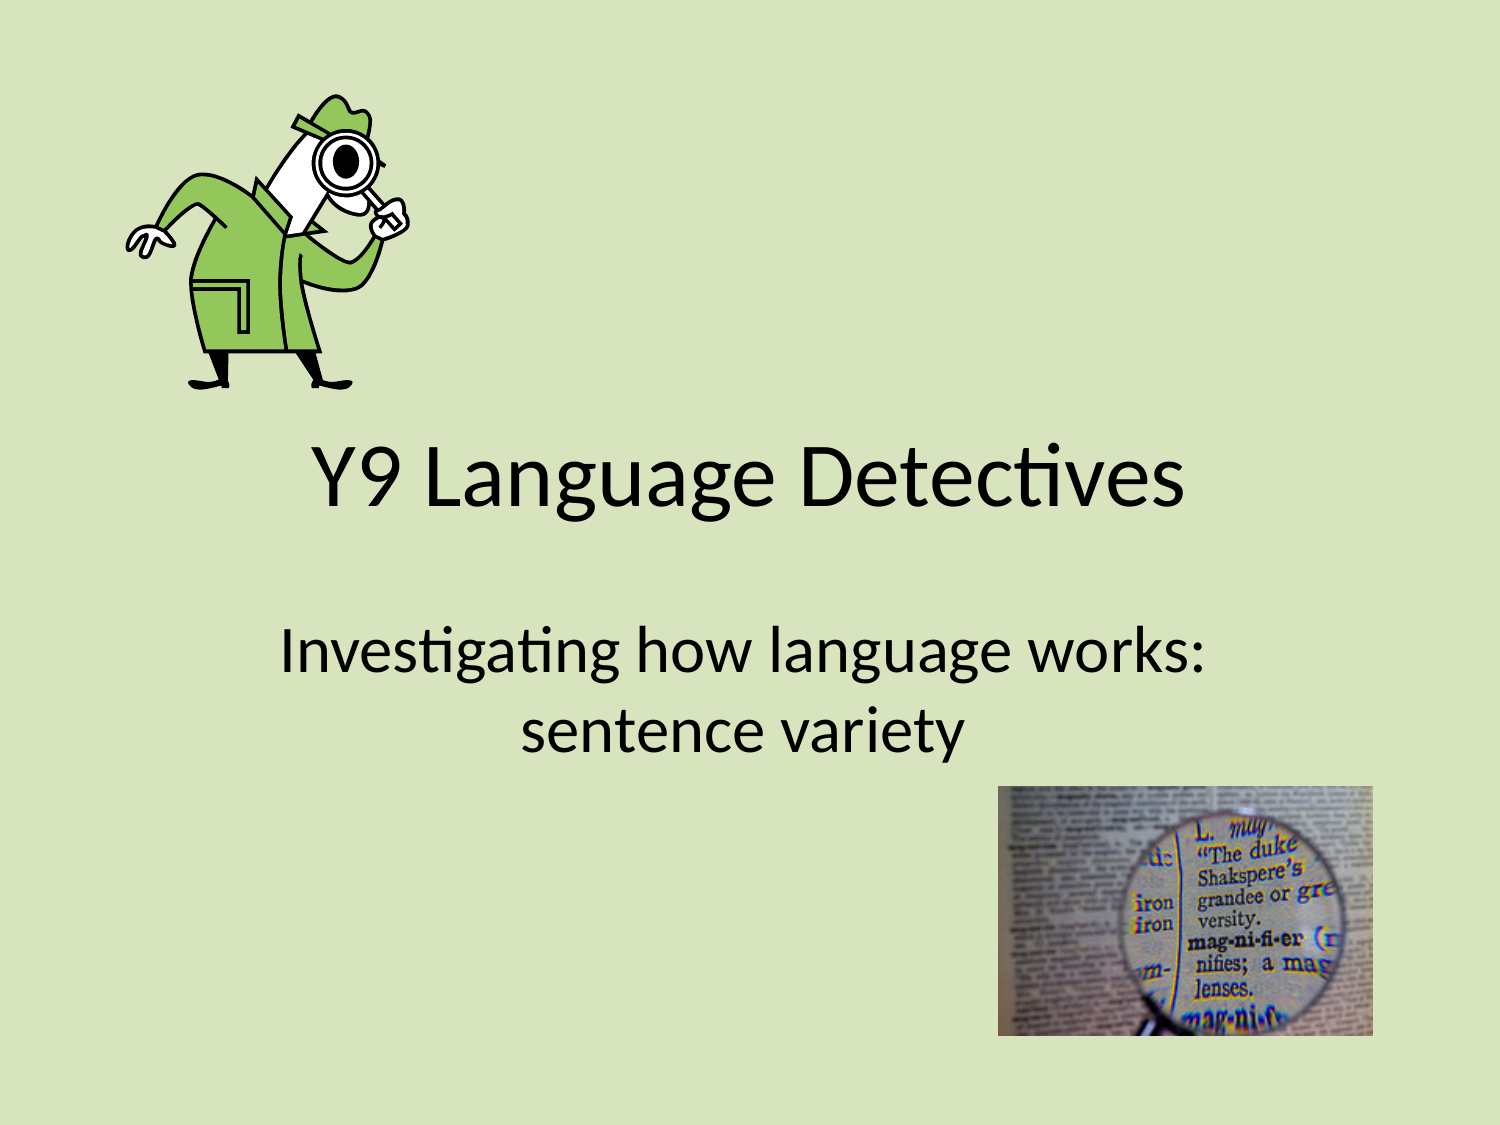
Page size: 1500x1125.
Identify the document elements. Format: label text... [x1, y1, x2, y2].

picture [123, 89, 411, 392]
subtitle Investigating how language works: sentence variety [218, 597, 1269, 886]
picture [997, 786, 1374, 1036]
title Y9 Language Detectives [112, 349, 1388, 591]
